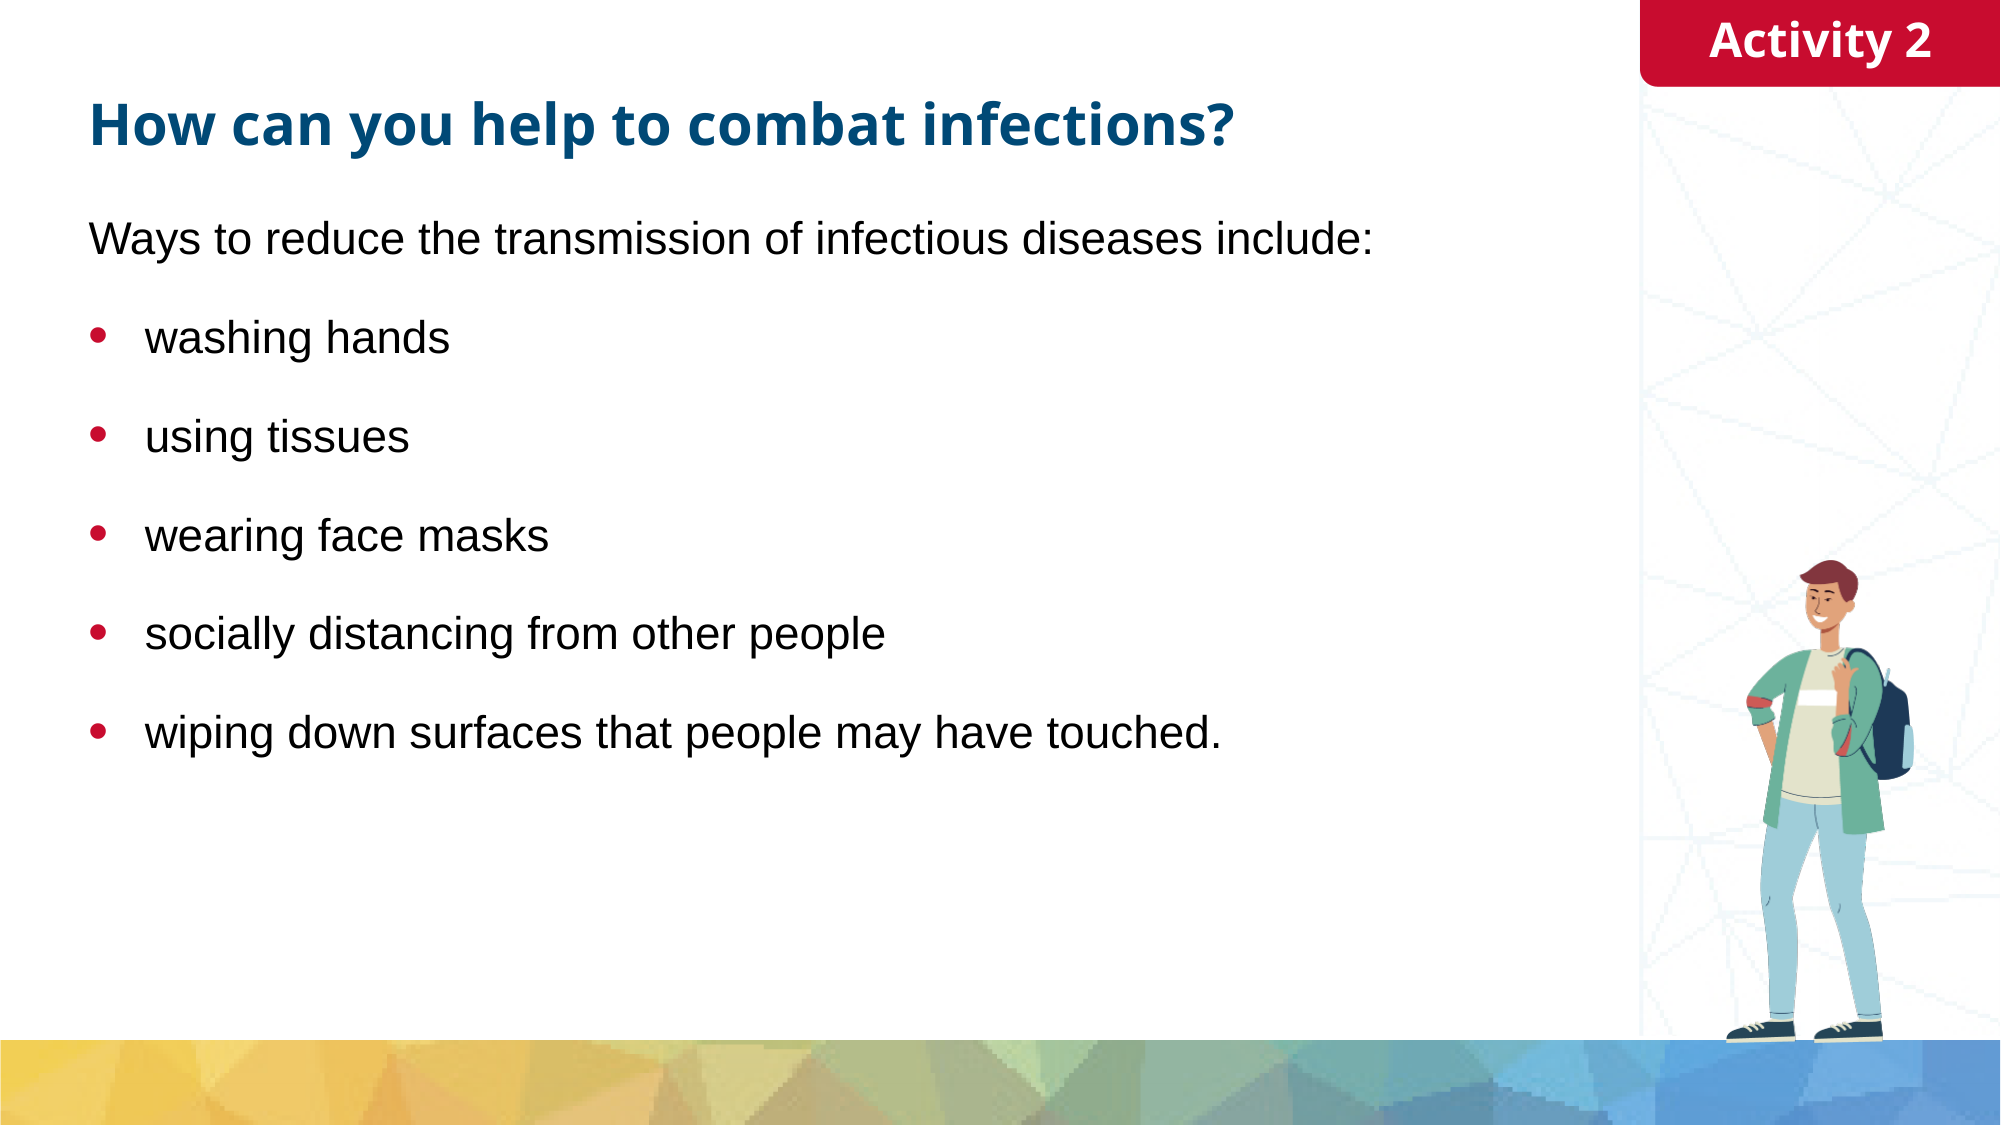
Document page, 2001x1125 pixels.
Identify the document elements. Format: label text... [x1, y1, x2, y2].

list Ways to reduce the transmission of infectious diseases include: washing hands using tissues wearing face masks socially distancing from other people wiping down surfaces that people may have touched. [88, 206, 1565, 890]
picture [0, 0, 2001, 1125]
title How can you help to combat infections? [88, 88, 1565, 161]
